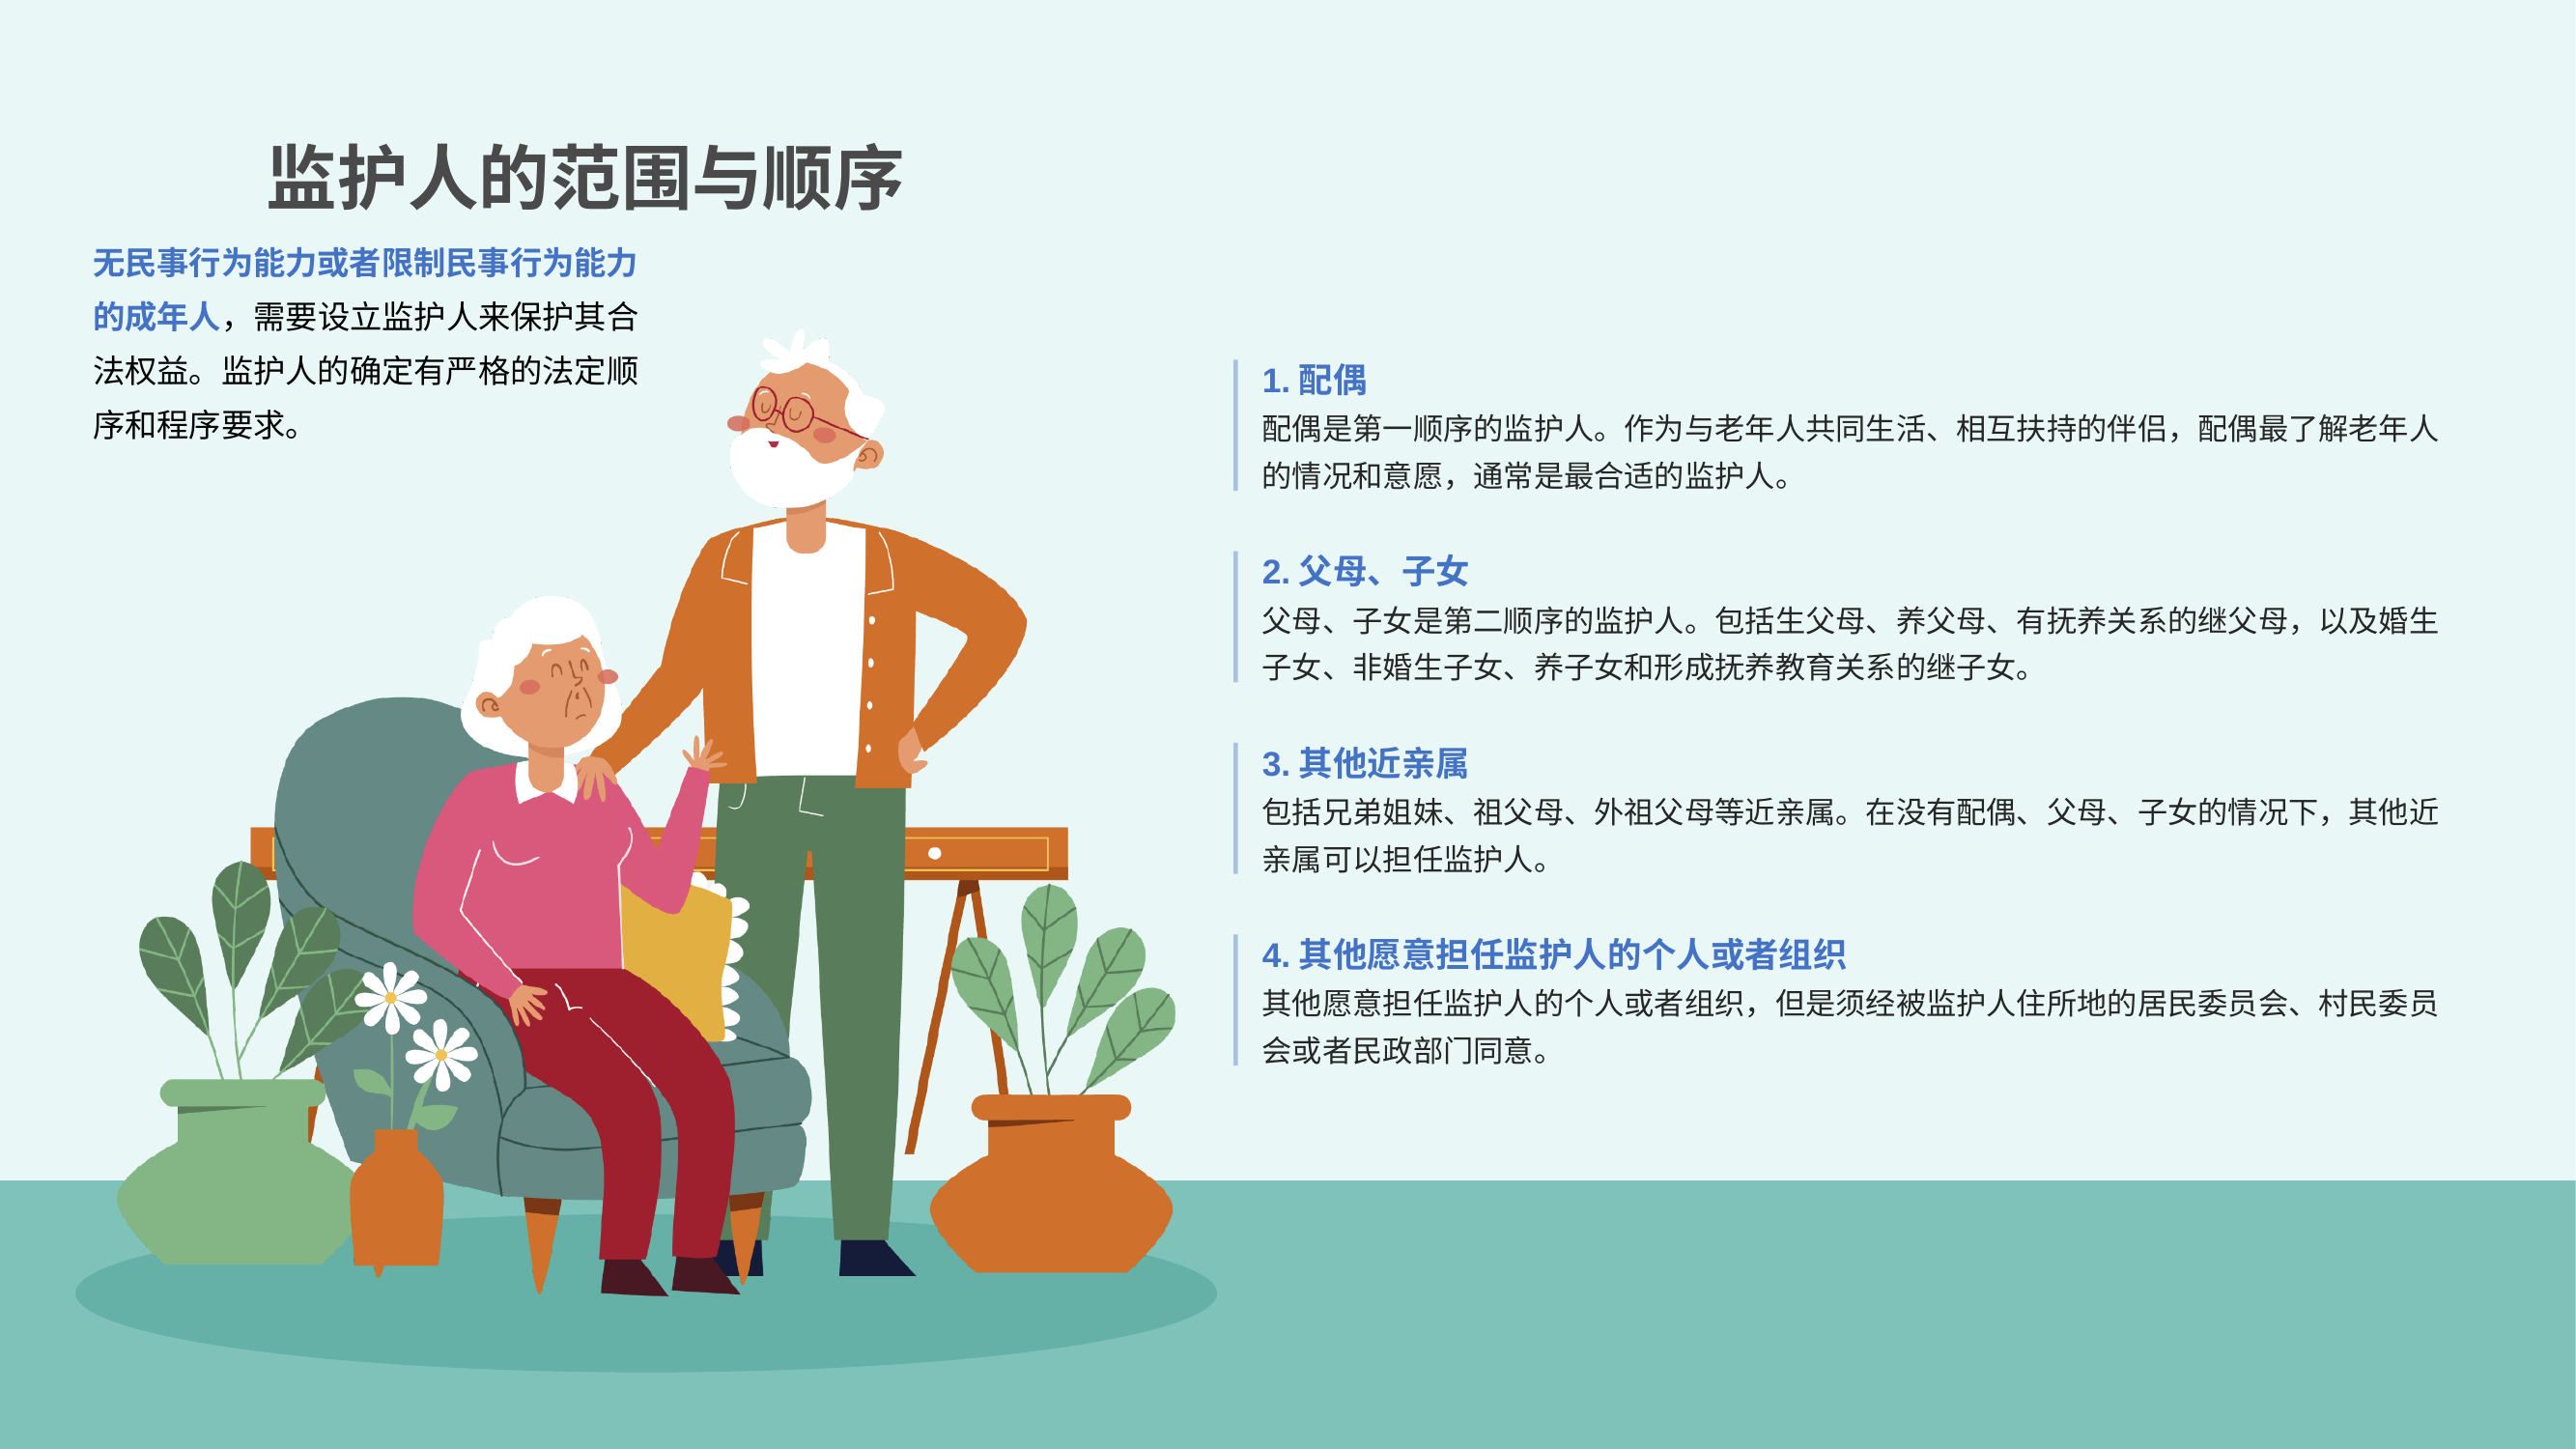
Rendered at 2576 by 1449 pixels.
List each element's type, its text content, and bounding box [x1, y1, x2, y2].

text_box [1232, 358, 1239, 492]
text_box 4.其他愿意担任监护人的个人或者组织 [1261, 926, 2053, 975]
text_box 2.父母、子女 [1261, 543, 2053, 591]
text_box [1232, 933, 1239, 1066]
text_box 配偶是第一顺序的监护人。作为与老年人共同生活、相互扶持的伴侣，配偶最了解老年人的情况和意愿，通常是最合适的监护人。 [1261, 399, 2449, 502]
picture [117, 328, 1175, 1296]
text_box 监护人的范围与顺序 [266, 141, 2576, 221]
text_box [1232, 351, 2055, 1077]
text_box 父母、子女是第二顺序的监护人。包括生父母、养父母、有抚养关系的继父母，以及婚生子女、非婚生子女、养子女和形成抚养教育关系的继子女。 [1261, 590, 2449, 694]
text_box [1232, 742, 1239, 875]
text_box 无民事行为能力或者限制民事行为能力的成年人，需要设立监护人来保护其合法权益。监护人的确定有严格的法定顺序和程序要求。 [78, 220, 667, 612]
text_box 其他愿意担任监护人的个人或者组织，但是须经被监护人住所地的居民委员会、村民委员会或者民政部门同意。 [1261, 974, 2449, 1077]
text_box [1232, 551, 1239, 683]
text_box 包括兄弟姐妹、祖父母、外祖父母等近亲属。在没有配偶、父母、子女的情况下，其他近亲属可以担任监护人。 [1261, 782, 2449, 886]
text_box 3.其他近亲属 [1261, 735, 2053, 783]
text_box 1.配偶 [1261, 352, 2053, 400]
